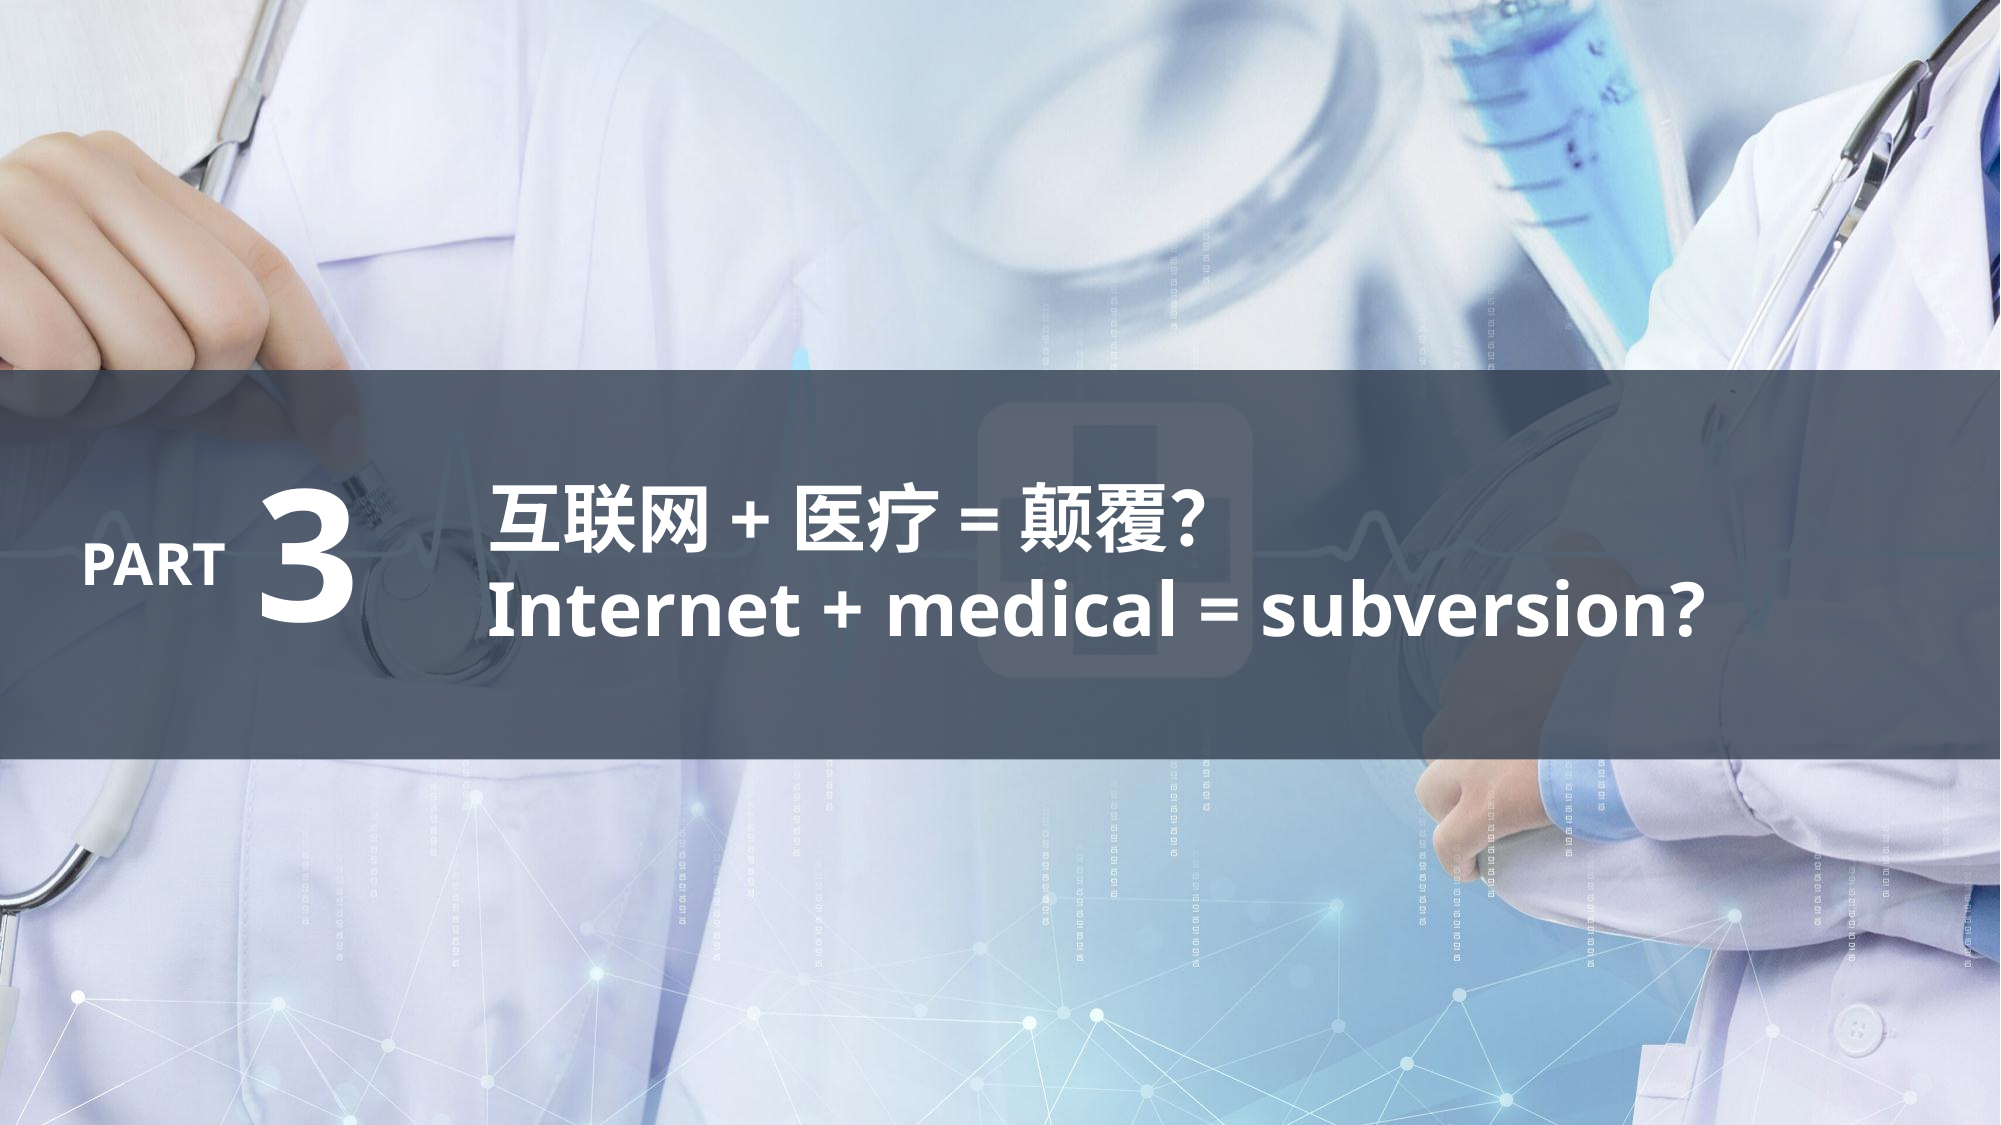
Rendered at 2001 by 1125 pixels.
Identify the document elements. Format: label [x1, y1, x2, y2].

text_box [28, 431, 316, 669]
picture [0, 0, 2000, 1125]
